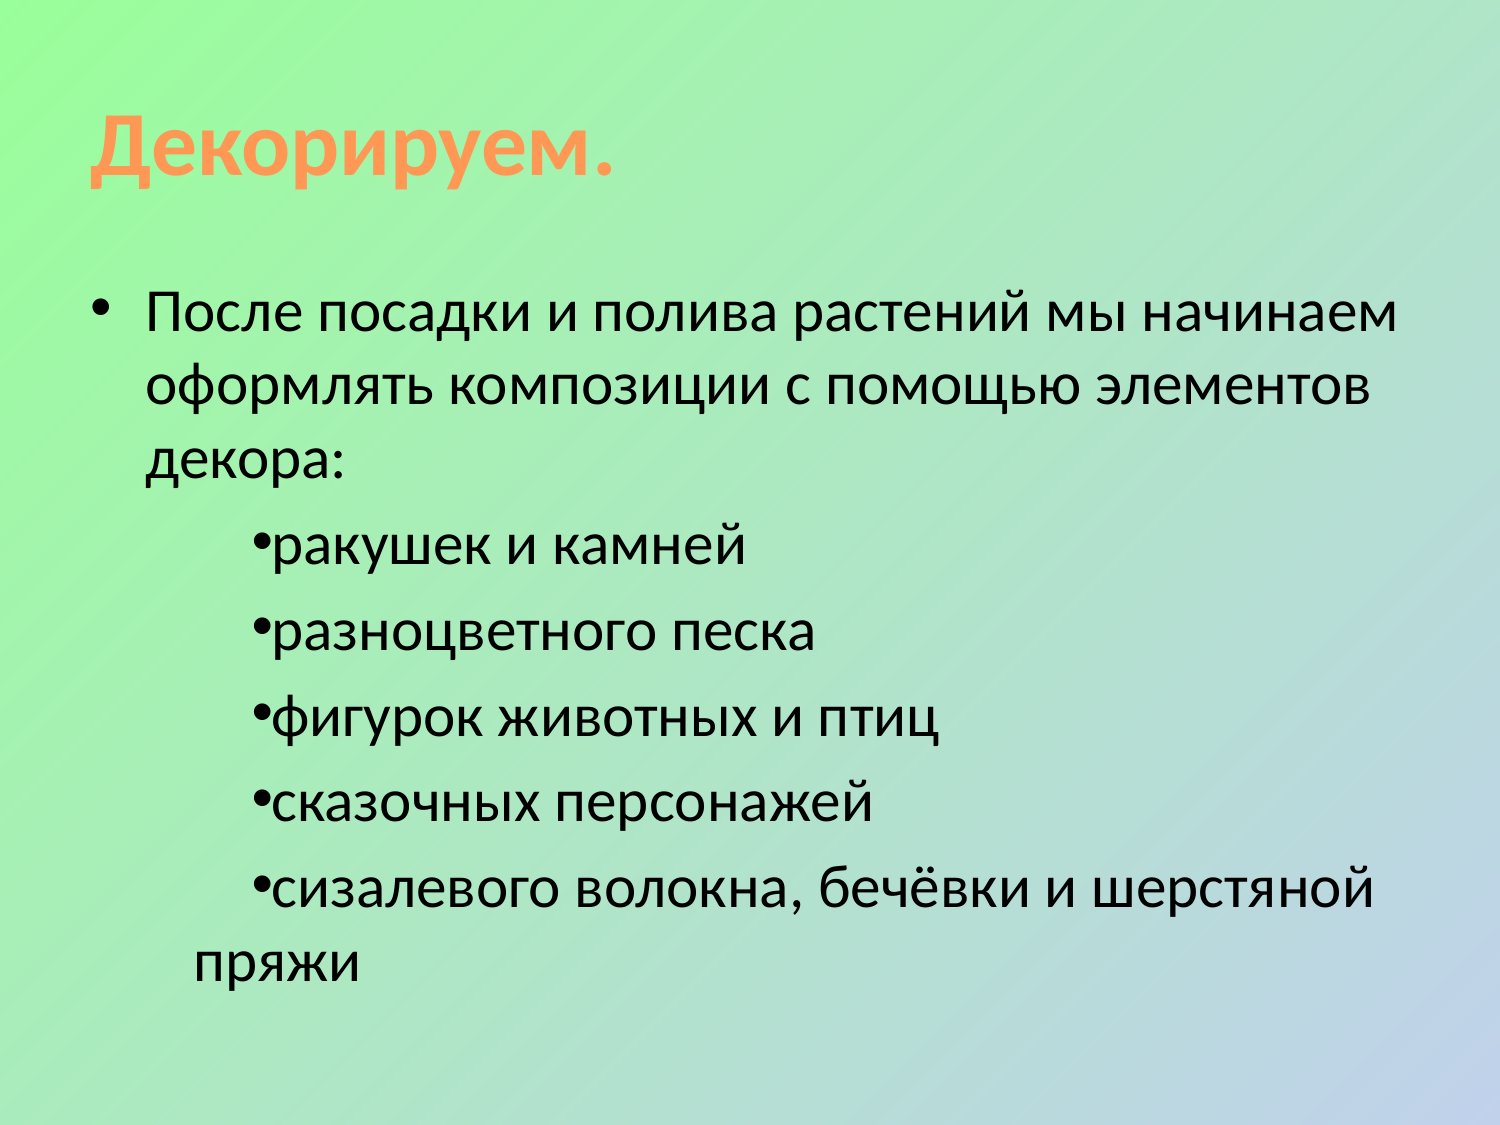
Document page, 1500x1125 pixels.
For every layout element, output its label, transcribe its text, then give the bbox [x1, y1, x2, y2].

title Декорируем. [75, 45, 1425, 233]
list После посадки и полива растений мы начинаем оформлять композиции с помощью элементов декора: ракушек и камней разноцветного песка фигурок животных и птиц сказочных персонажей сизалевого волокна, бечёвки и шерстяной пряжи [75, 262, 1425, 1005]
